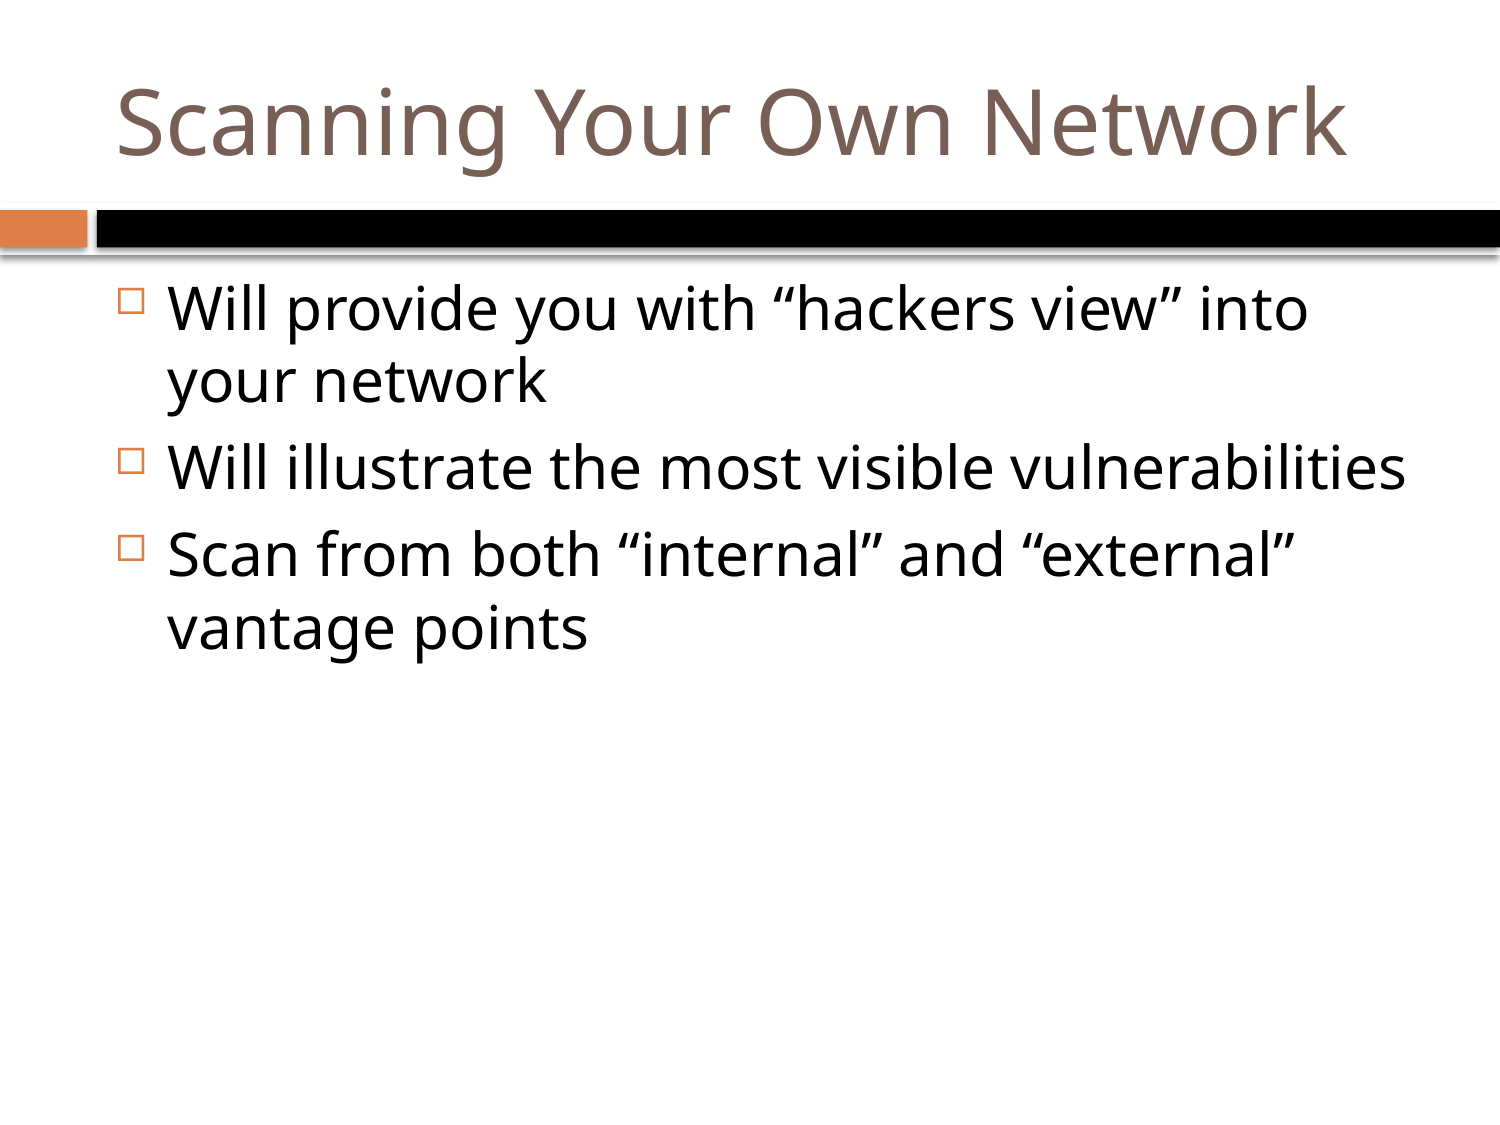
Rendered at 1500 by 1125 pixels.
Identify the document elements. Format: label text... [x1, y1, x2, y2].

list Will provide you with “hackers view” into your network Will illustrate the most visible vulnerabilities Scan from both “internal” and “external” vantage points [100, 262, 1438, 1000]
title Scanning Your Own Network [100, 37, 1438, 200]
